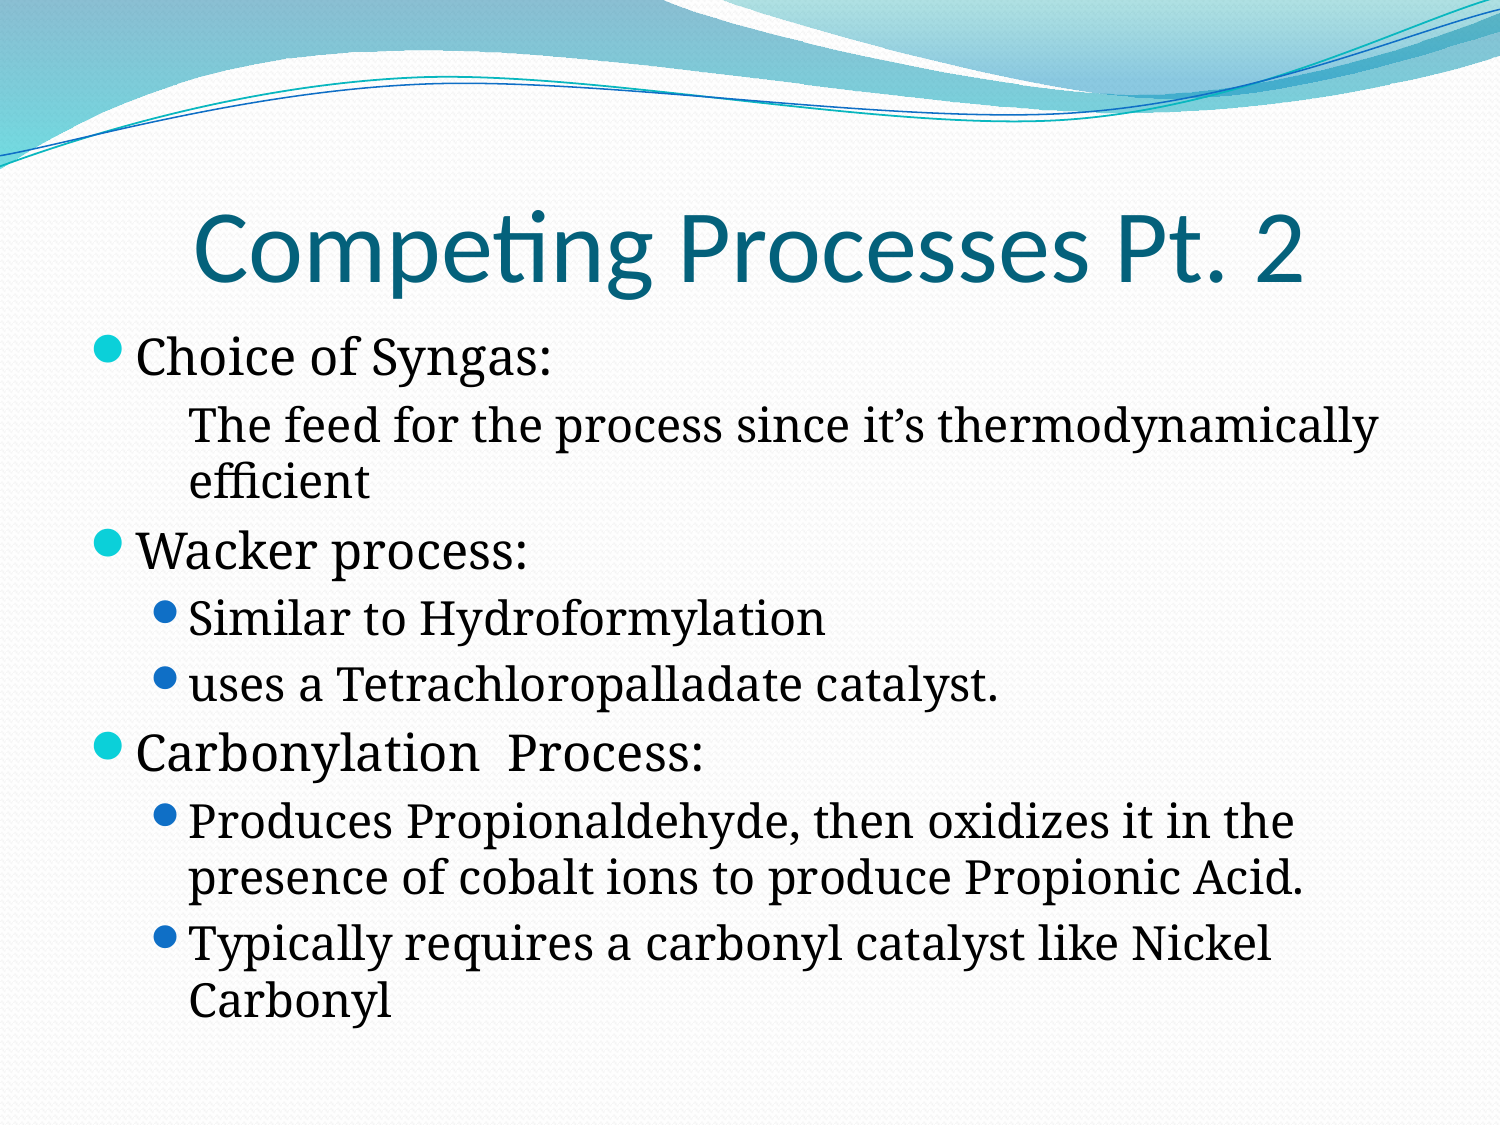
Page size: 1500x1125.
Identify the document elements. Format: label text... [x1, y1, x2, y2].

list Choice of Syngas: The feed for the process since it’s thermodynamically efficient Wacker process: Similar to Hydroformylation uses a Tetrachloropalladate catalyst. Carbonylation Process: Produces Propionaldehyde, then oxidizes it in the presence of cobalt ions to produce Propionic Acid. Typically requires a carbonyl catalyst like Nickel Carbonyl [75, 317, 1425, 1038]
title Competing Processes Pt. 2 [75, 115, 1425, 303]
